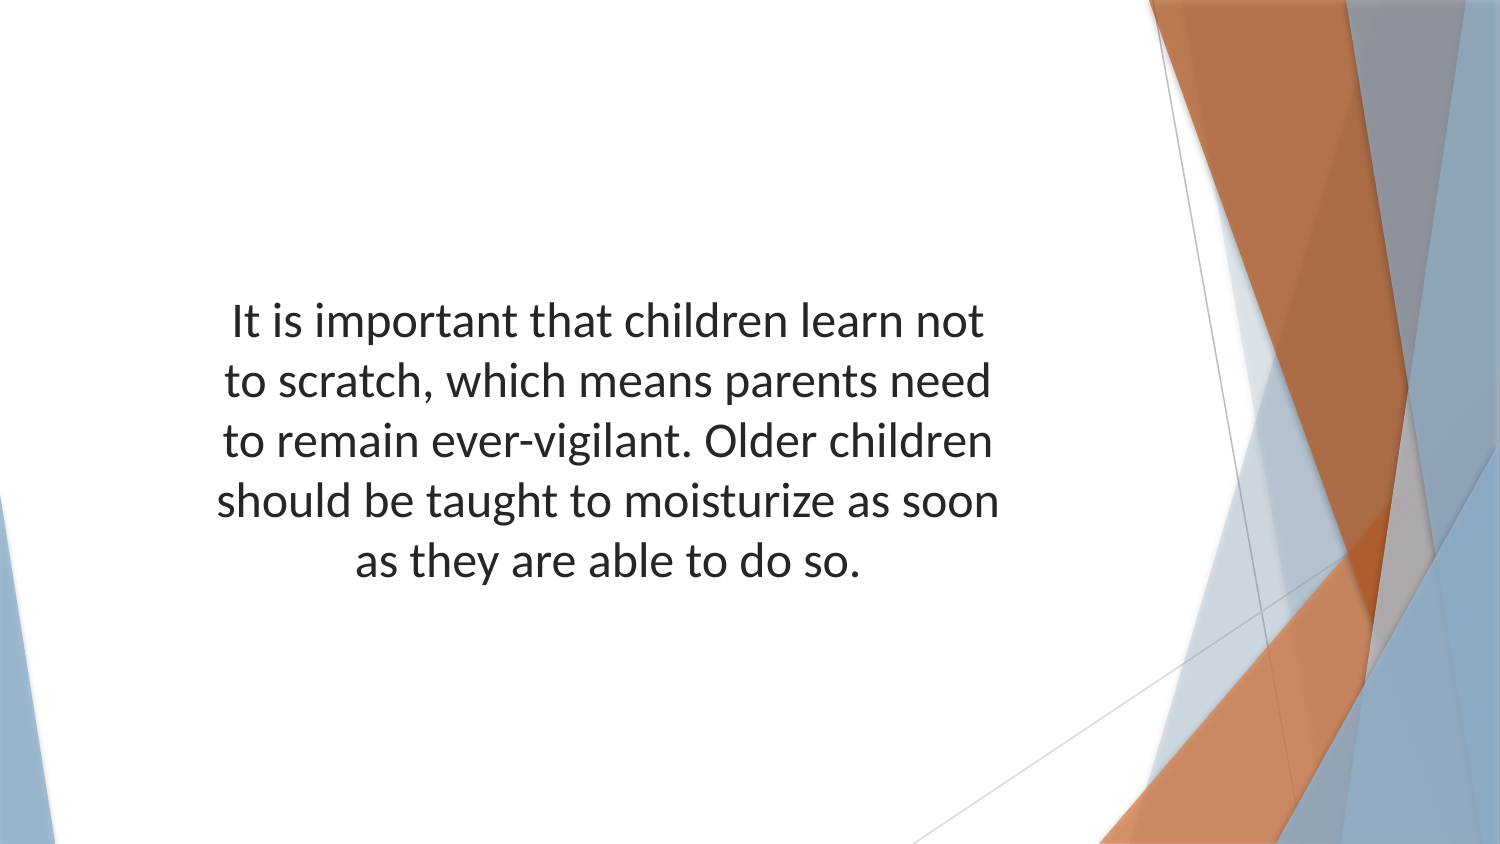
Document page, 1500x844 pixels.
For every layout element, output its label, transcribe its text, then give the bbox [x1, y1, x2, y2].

list It is important that children learn not to scratch, which means parents need to remain ever-vigilant. Older children should be taught to moisturize as soon as they are able to do so. [194, 280, 1022, 576]
